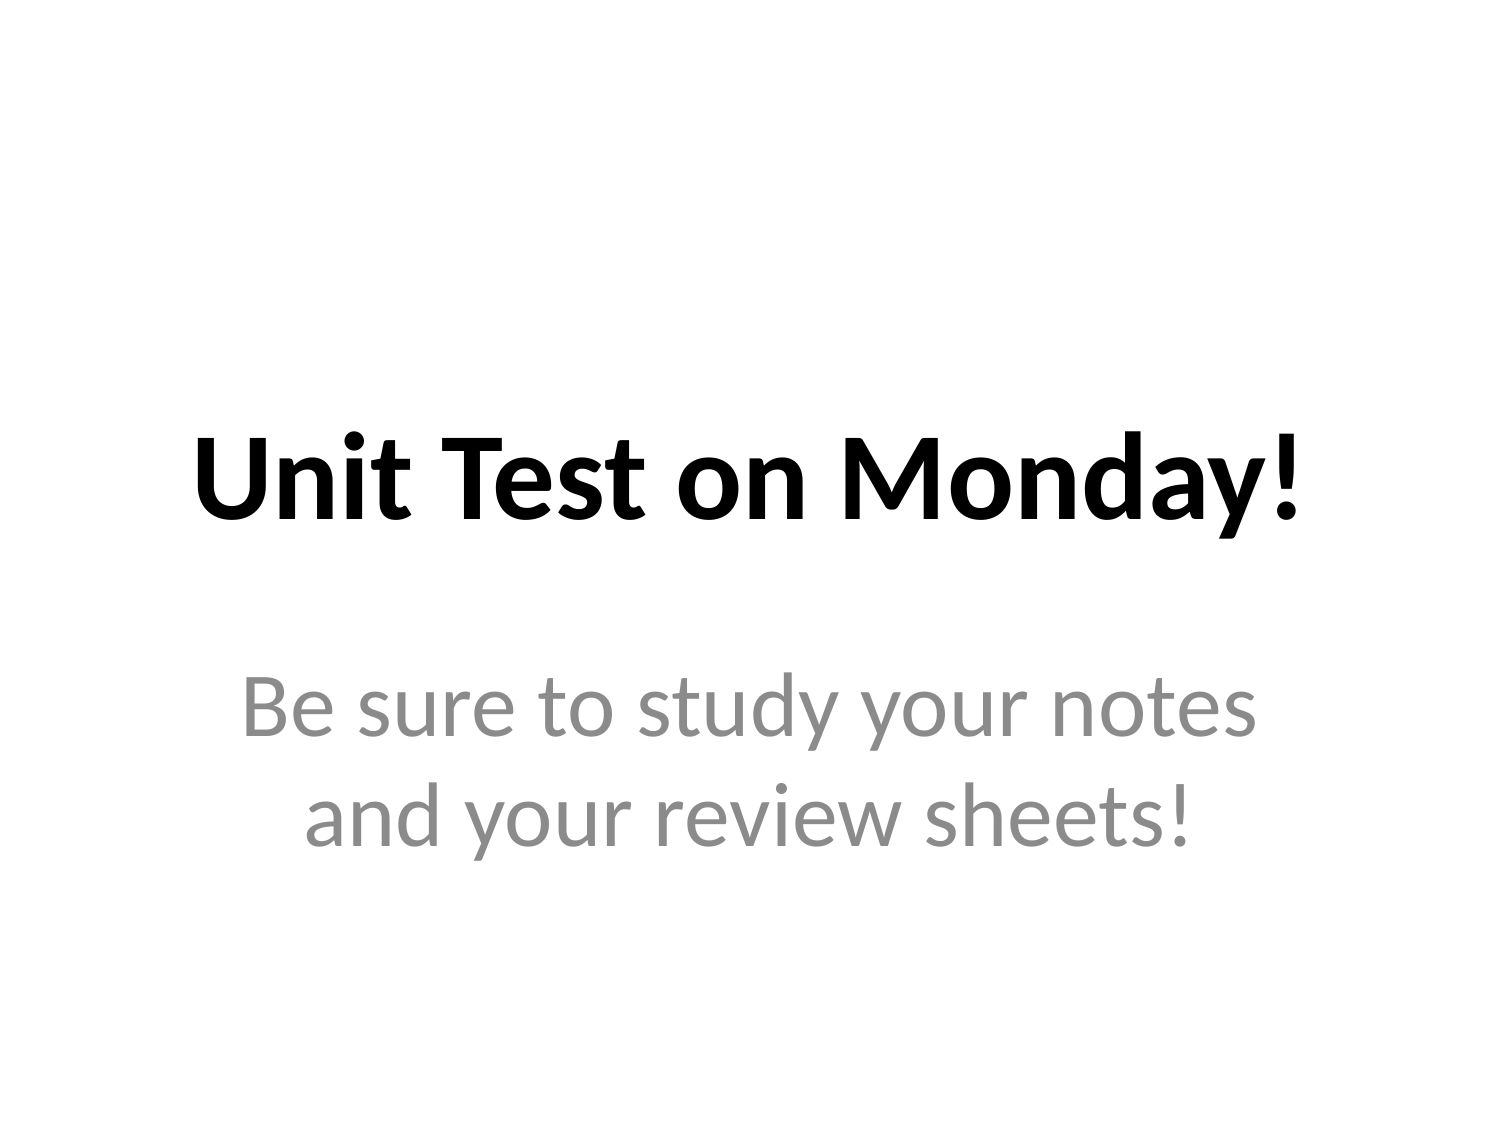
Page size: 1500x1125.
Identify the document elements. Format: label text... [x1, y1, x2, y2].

subtitle Be sure to study your notes and your review sheets! [225, 637, 1275, 925]
title Unit Test on Monday! [112, 349, 1388, 591]
